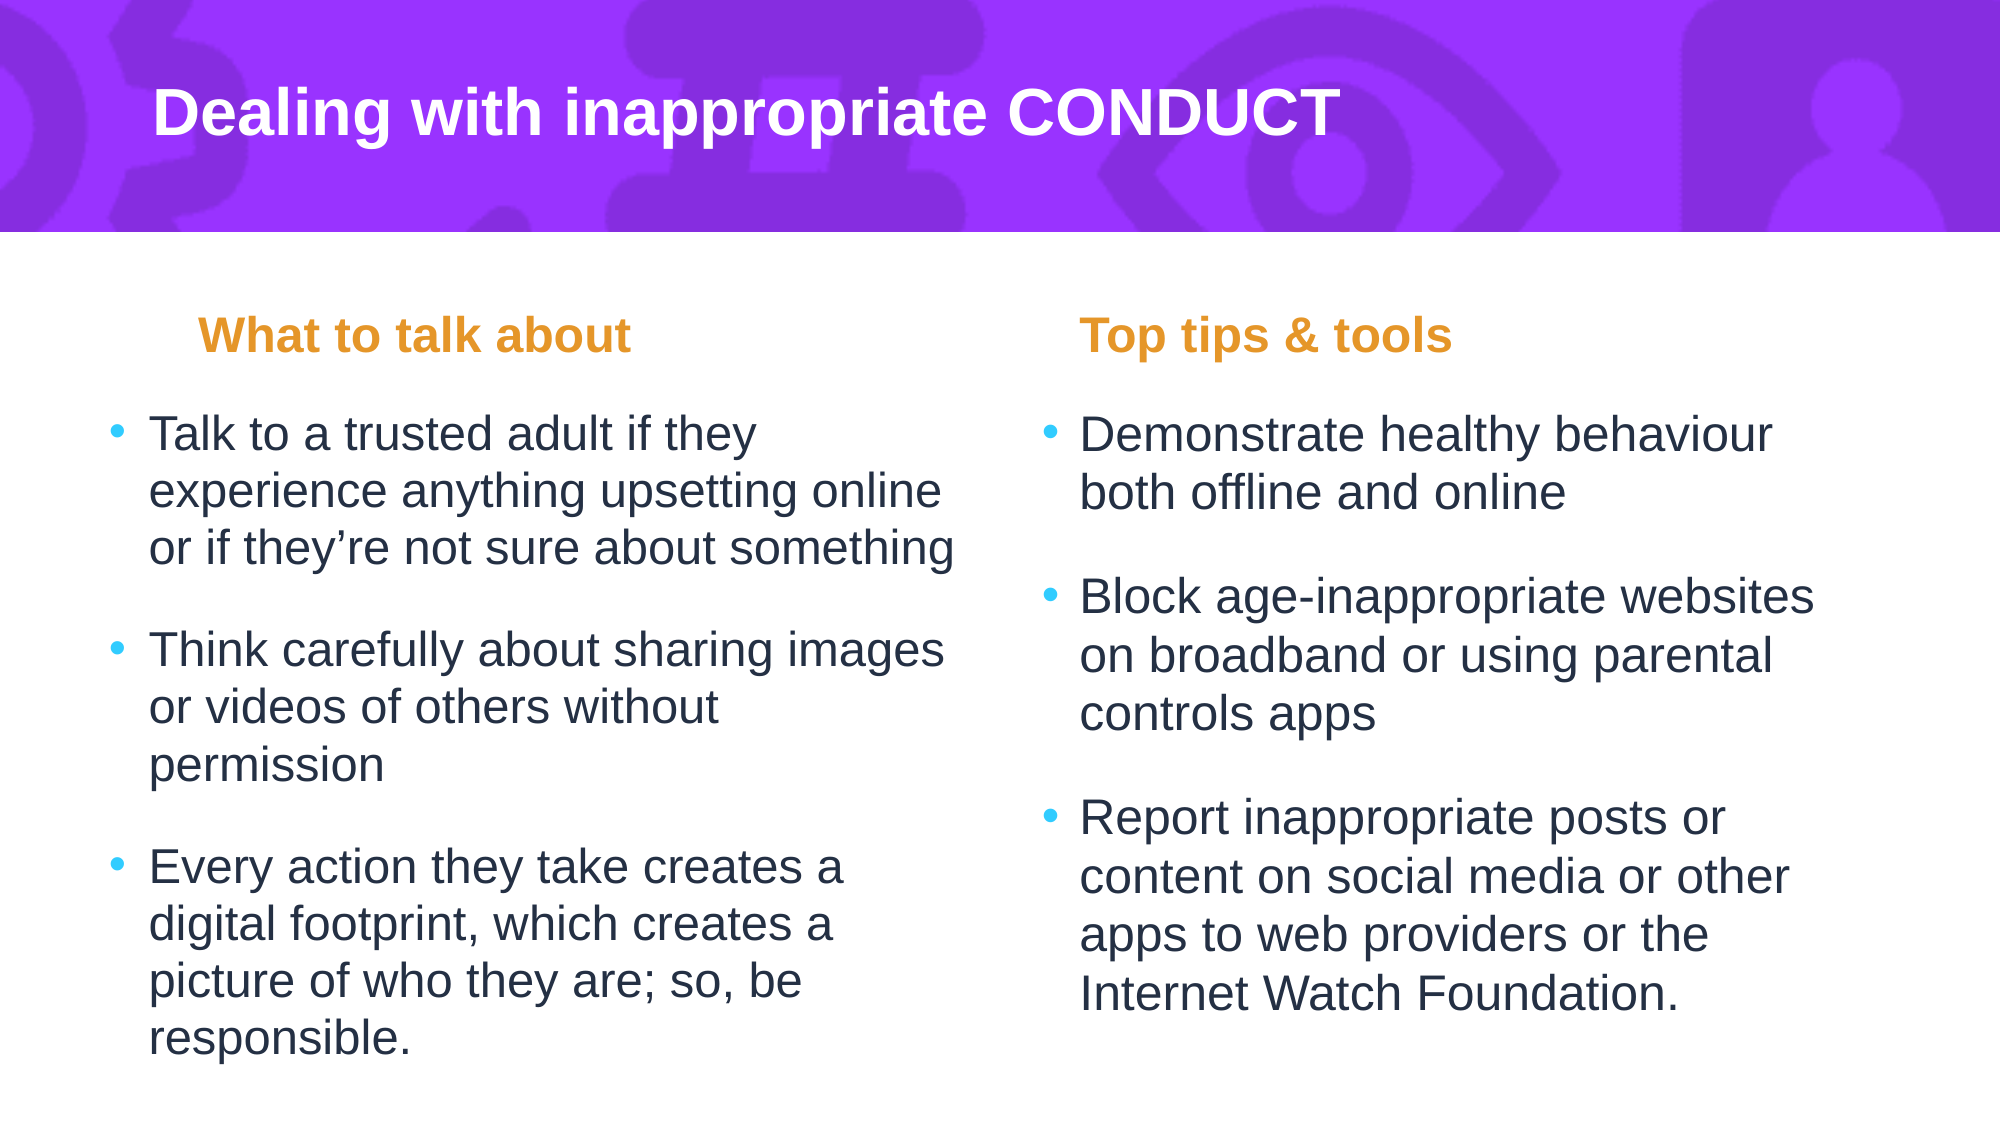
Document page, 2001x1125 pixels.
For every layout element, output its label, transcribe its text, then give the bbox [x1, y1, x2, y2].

picture [0, 0, 2000, 233]
text_box What to talk about [183, 296, 674, 377]
text_box Top tips & tools [1064, 296, 1555, 377]
text_box Demonstrate healthy behaviour both offline and online Block age-inappropriate websites on broadband or using parental controls apps Report inappropriate posts or content on social media or other apps to web providers or the Internet Watch Foundation. [1026, 395, 1863, 1080]
list Talk to a trusted adult if they experience anything upsetting online or if they’re not sure about something Think carefully about sharing images or videos of others without permission Every action they take creates a digital footprint, which creates a picture of who they are; so, be responsible. [93, 395, 974, 1125]
